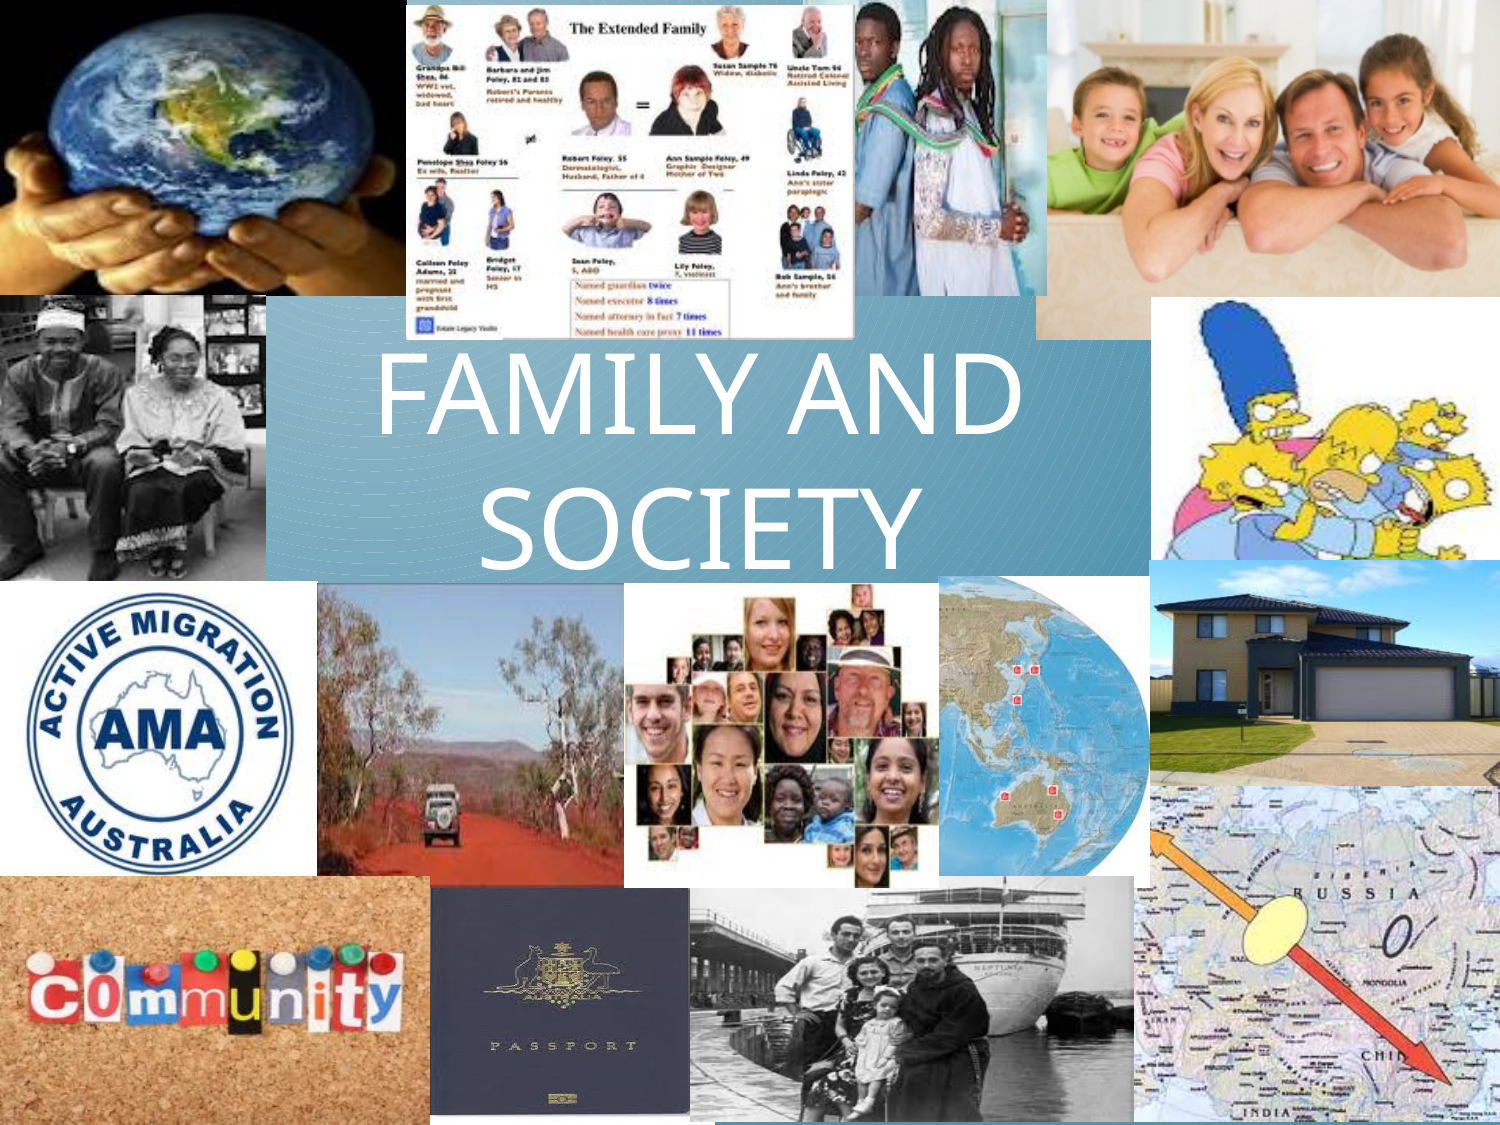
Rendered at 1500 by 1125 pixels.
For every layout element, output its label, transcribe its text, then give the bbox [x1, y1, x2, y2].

title Family and society [271, 314, 1134, 581]
picture [0, 0, 1500, 1125]
